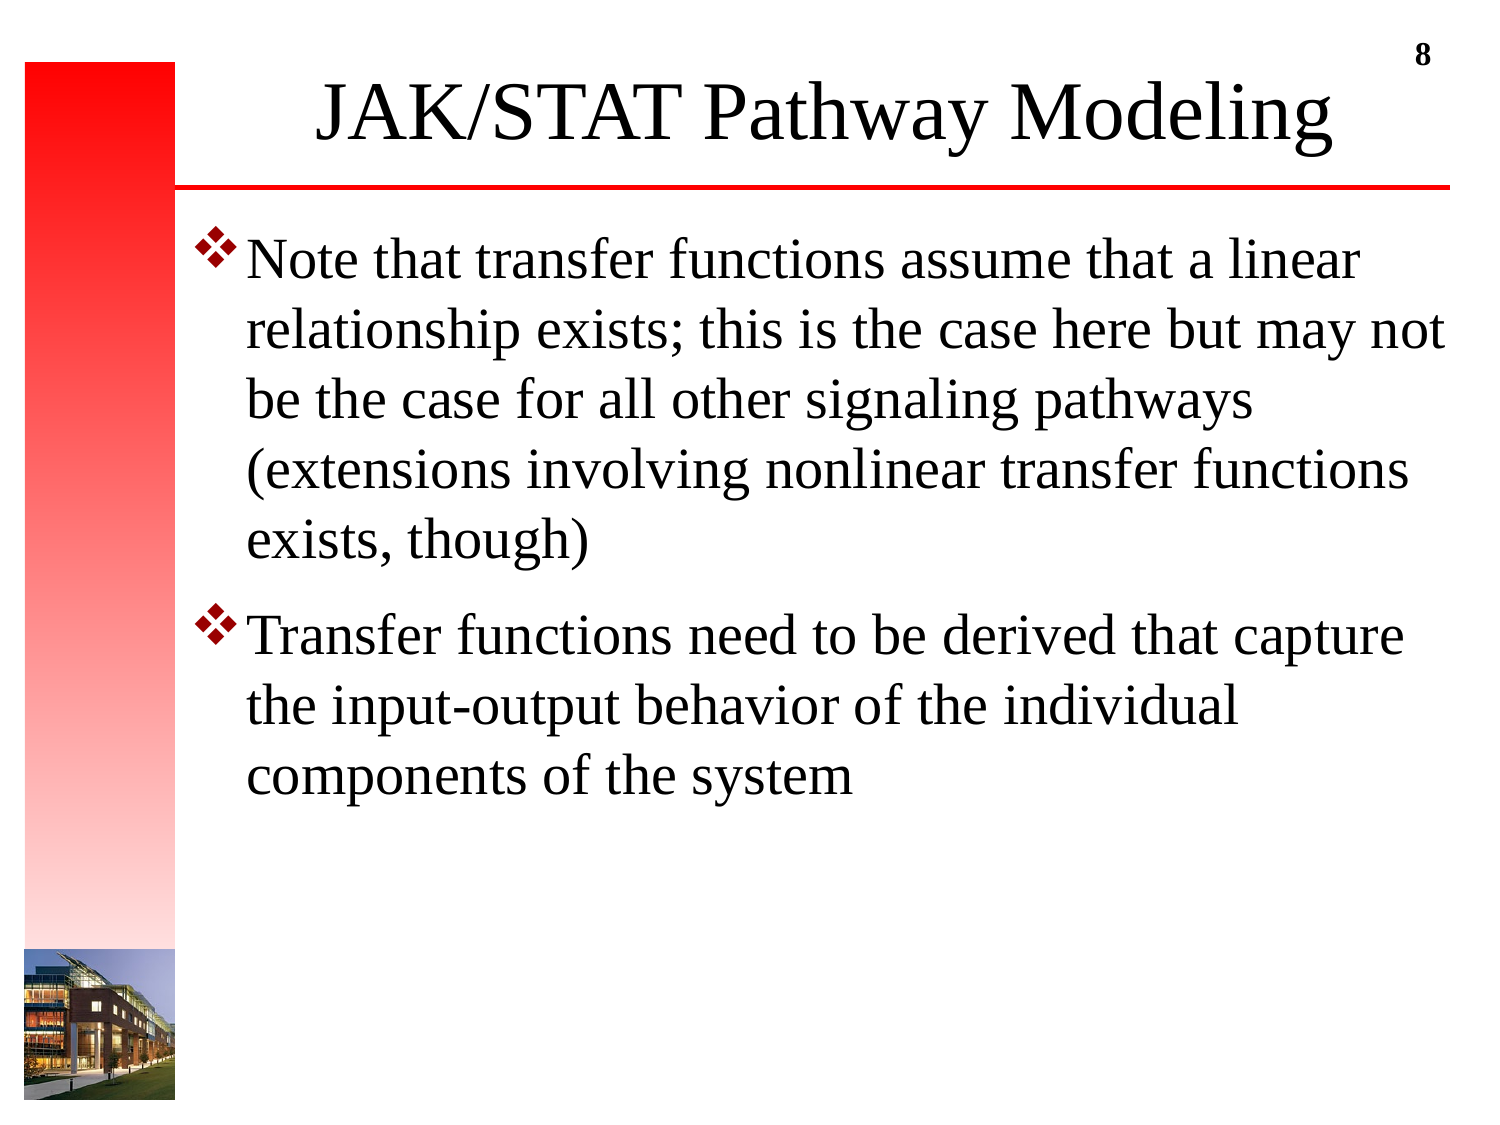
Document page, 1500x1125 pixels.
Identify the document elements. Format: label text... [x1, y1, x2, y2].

list Note that transfer functions assume that a linear relationship exists; this is the case here but may not be the case for all other signaling pathways (extensions involving nonlinear transfer functions exists, though) Transfer functions need to be derived that capture the input-output behavior of the individual components of the system [174, 212, 1476, 1088]
title JAK/STAT Pathway Modeling [199, 37, 1451, 176]
picture [24, 949, 175, 1100]
